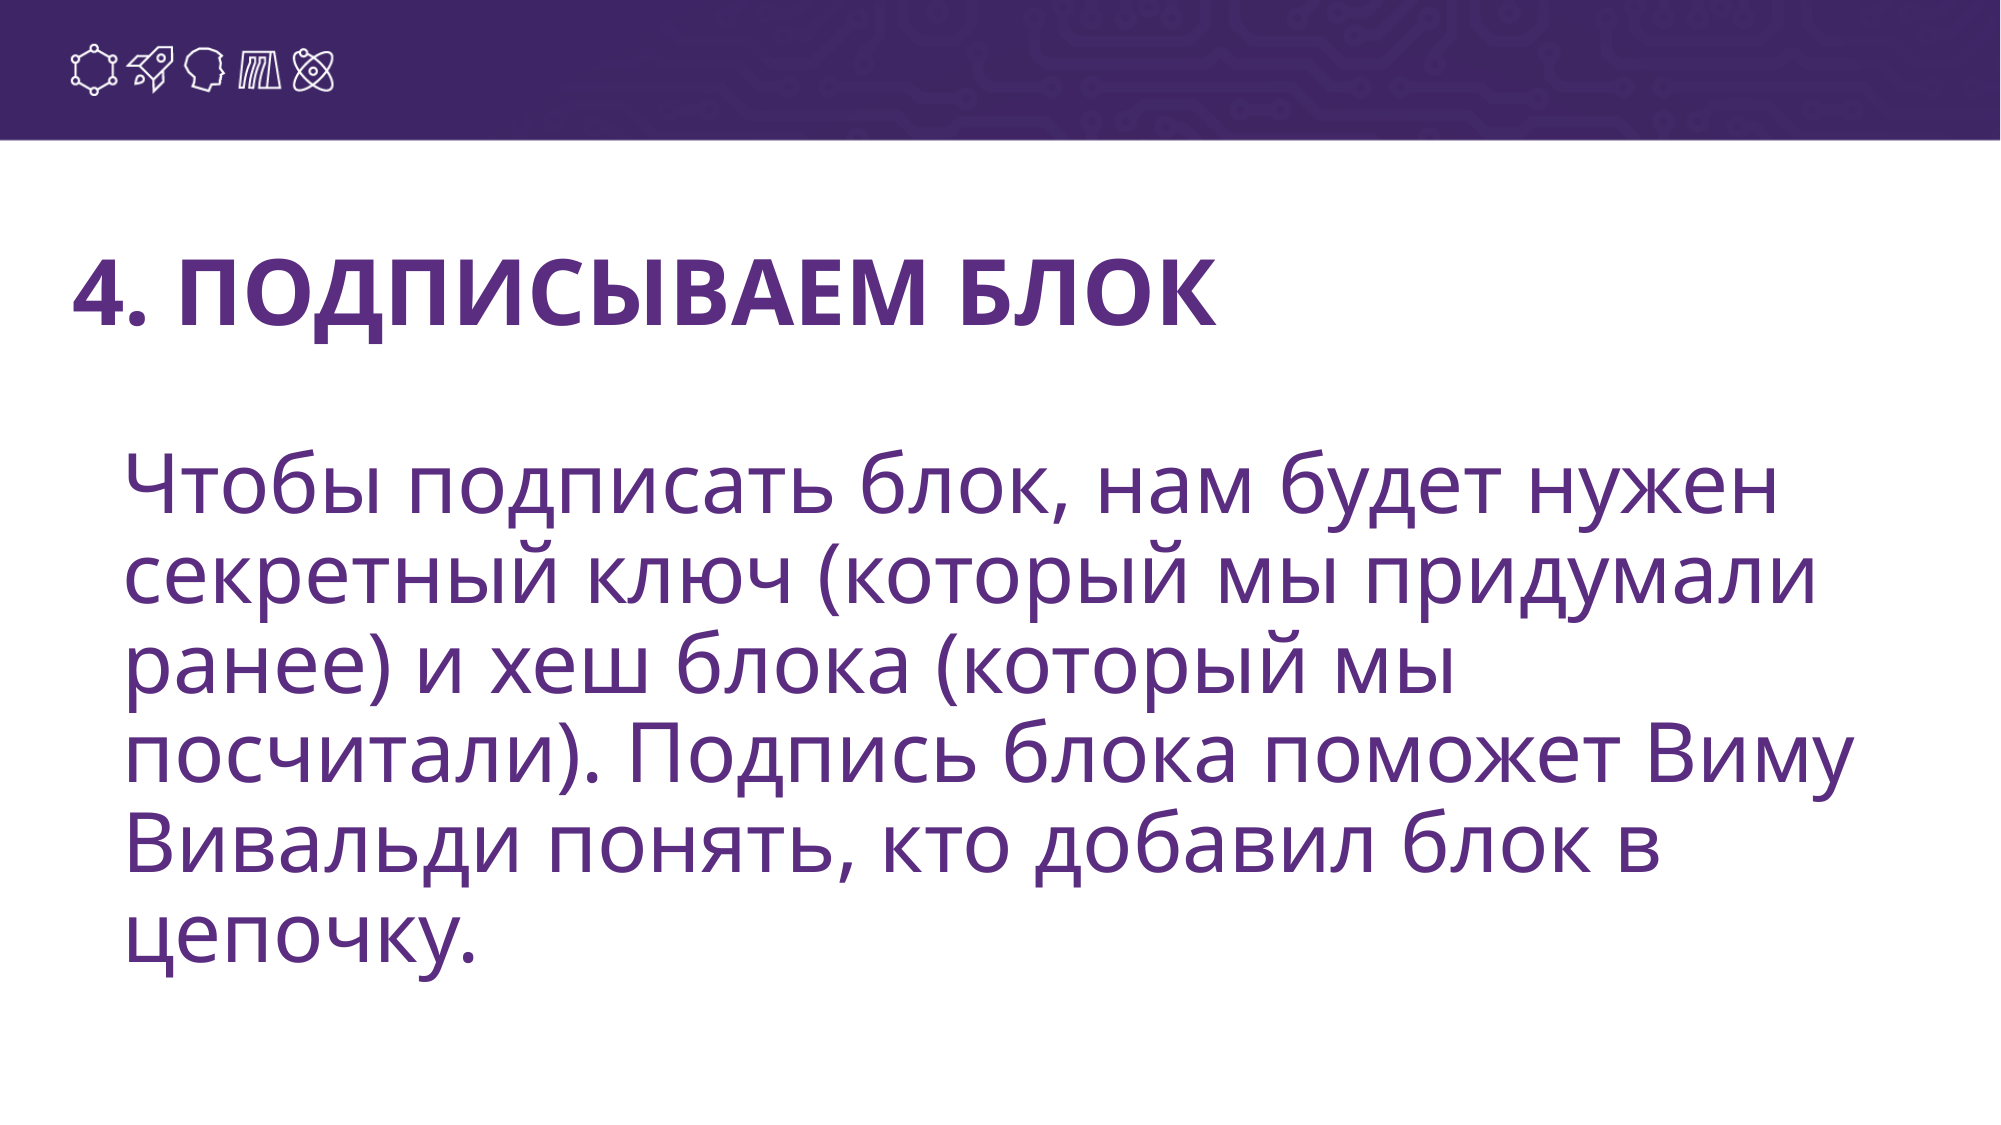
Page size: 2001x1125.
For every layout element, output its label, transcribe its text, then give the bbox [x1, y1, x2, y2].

text_box Чтобы подписать блок, нам будет нужен секретный ключ (который мы придумали ранее) и хеш блока (который мы посчитали). Подпись блока поможет Виму Вивальди понять, кто добавил блок в цепочку. [107, 404, 1906, 1018]
picture [0, 0, 2001, 1125]
title 4. ПОДПИСЫВАЕМ БЛОК [57, 187, 1943, 405]
